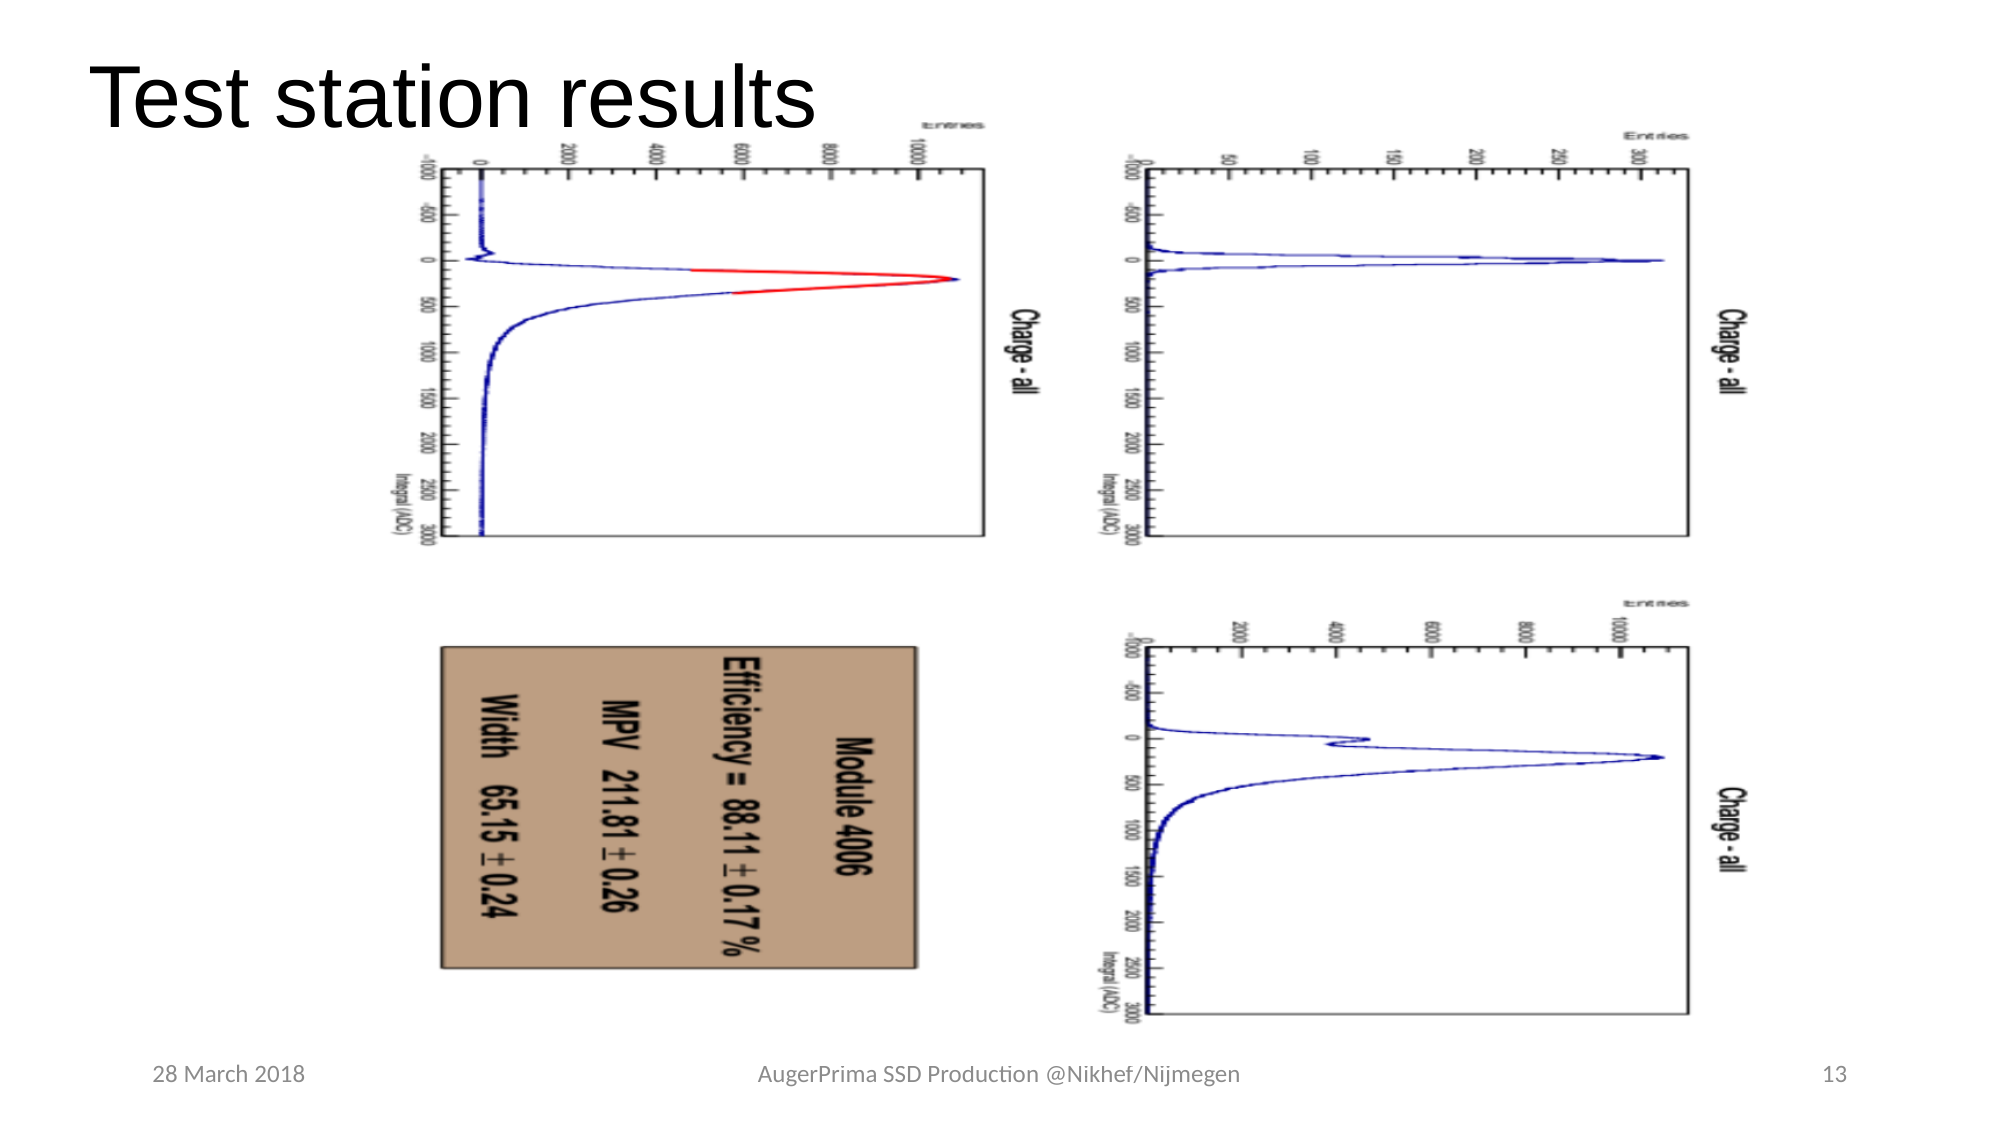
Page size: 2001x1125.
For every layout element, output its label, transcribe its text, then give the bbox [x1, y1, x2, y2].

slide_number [137, 1042, 588, 1103]
picture [591, 0, 1544, 1125]
slide_number 13 [1544, 1042, 1863, 1103]
title Test station results [73, 43, 591, 154]
title Test station results [1544, 43, 1949, 154]
